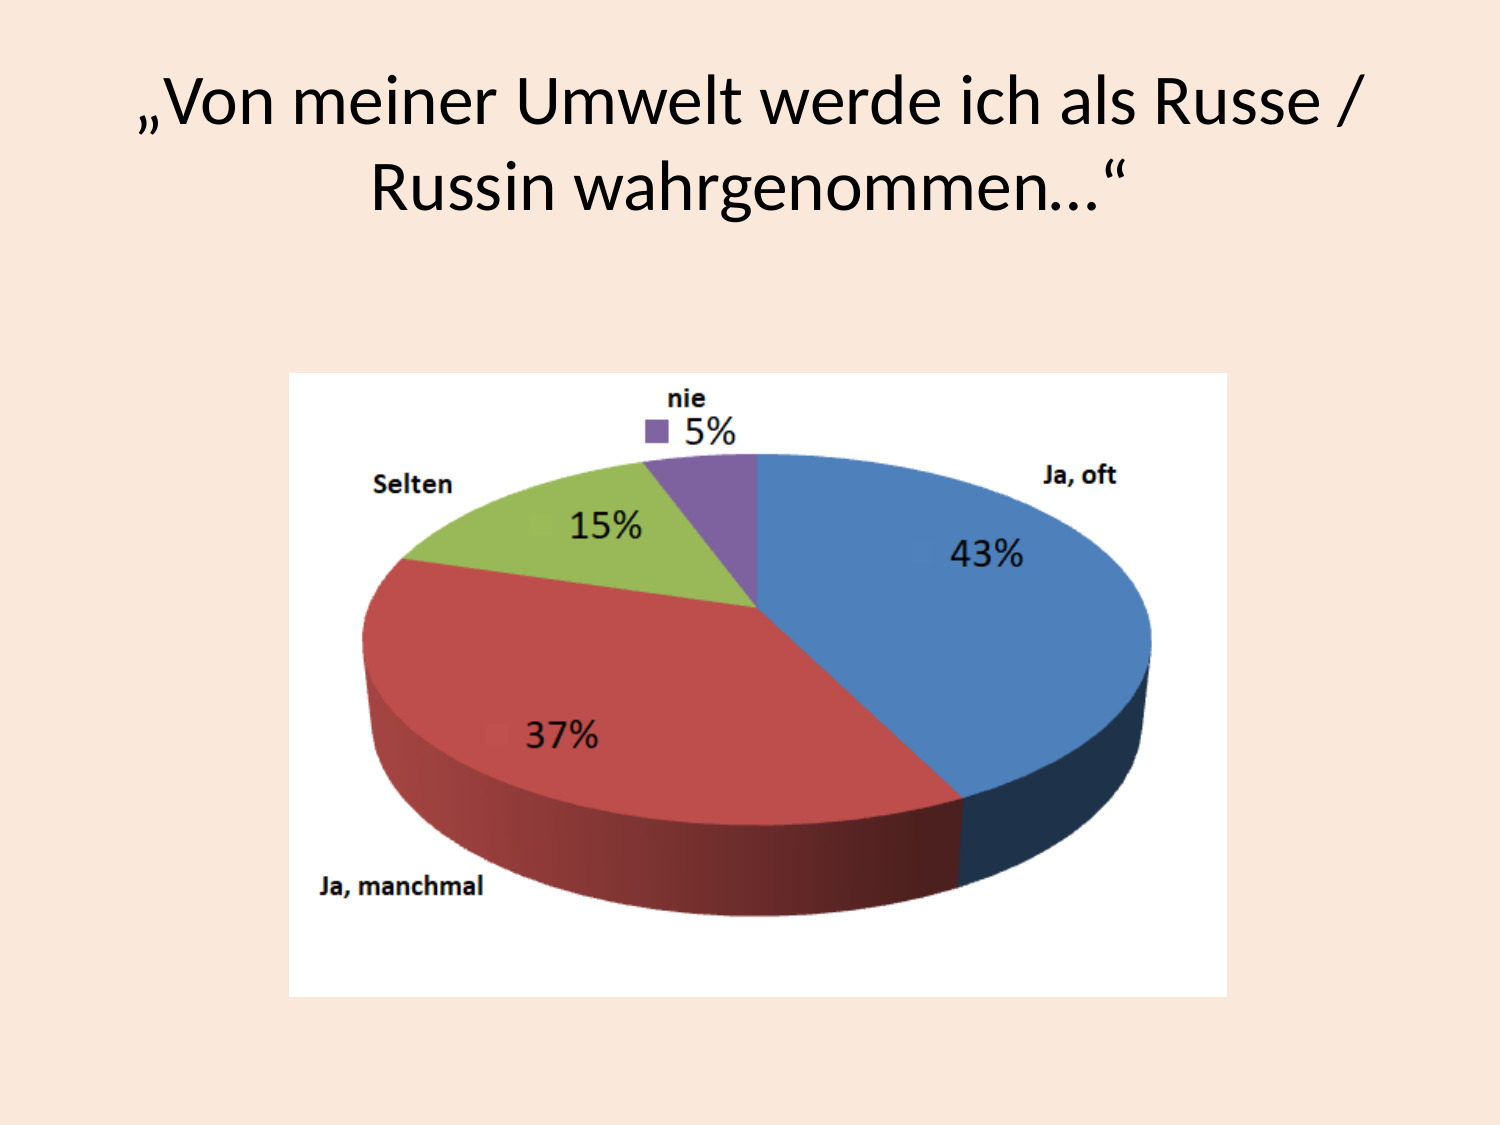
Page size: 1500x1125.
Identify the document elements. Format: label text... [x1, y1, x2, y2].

title „Von meiner Umwelt werde ich als Russe / Russin wahrgenommen…“ [75, 45, 1425, 233]
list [289, 373, 1228, 998]
